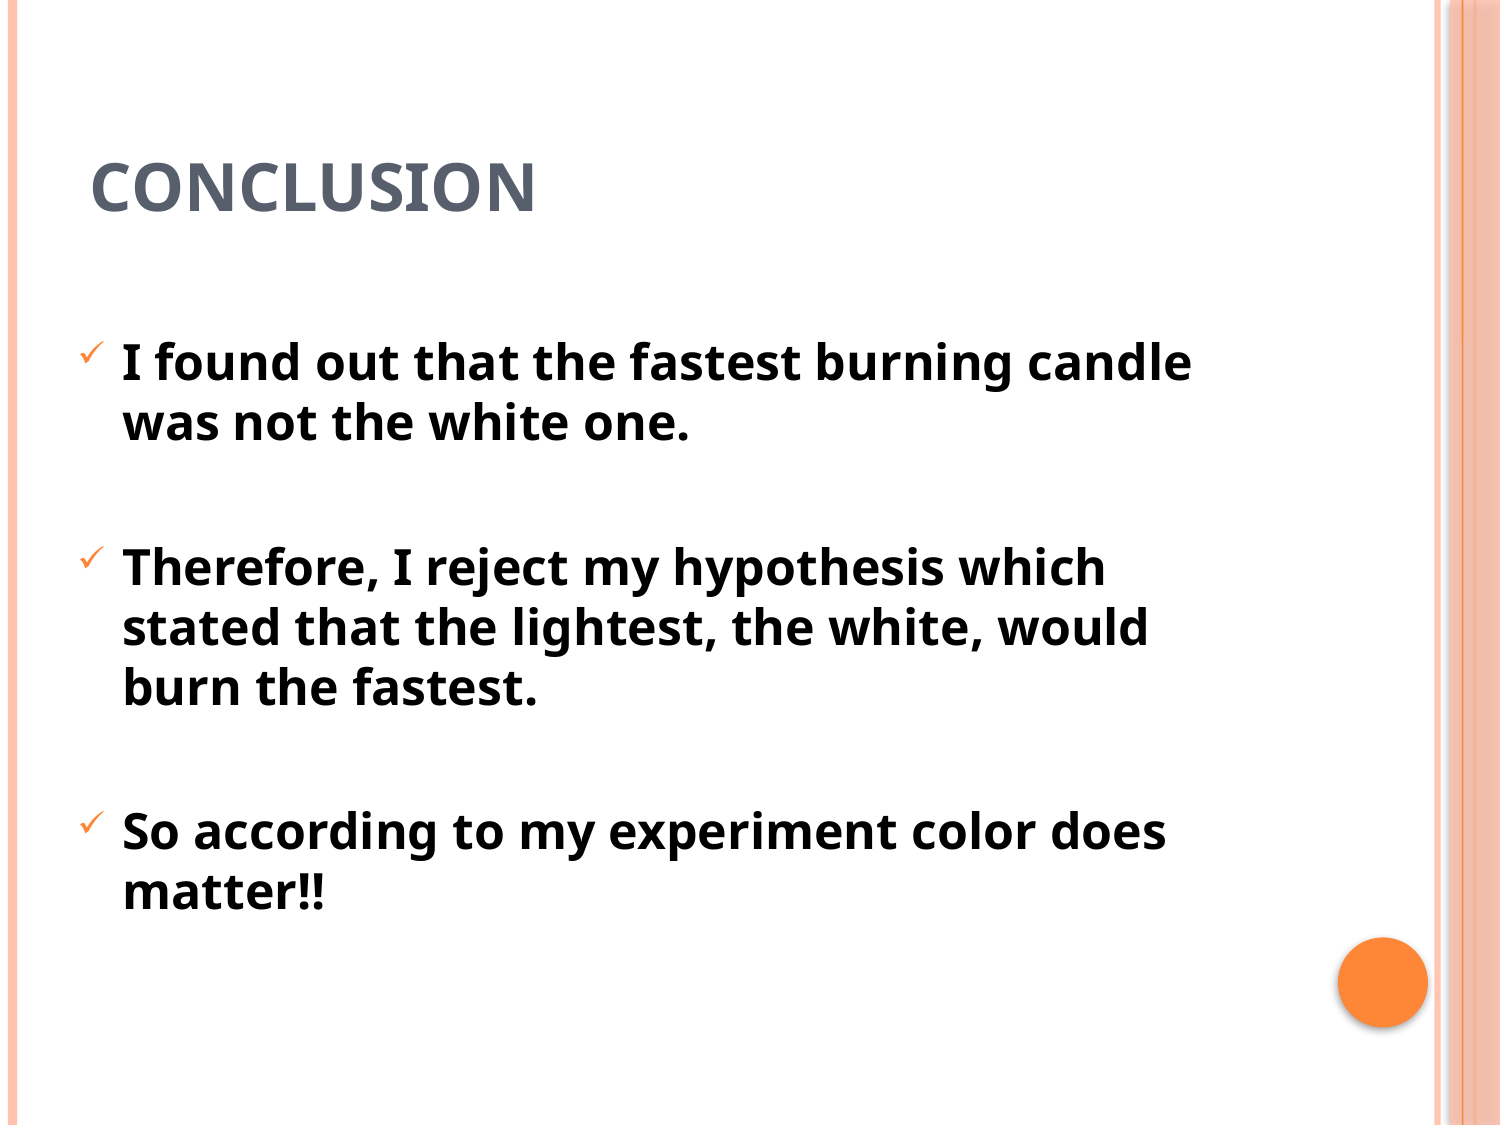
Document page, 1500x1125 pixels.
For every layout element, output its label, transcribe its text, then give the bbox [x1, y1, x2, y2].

list I found out that the fastest burning candle was not the white one. Therefore, I reject my hypothesis which stated that the lightest, the white, would burn the fastest. So according to my experiment color does matter!! [62, 249, 1288, 1050]
title Conclusion [75, 45, 1300, 233]
